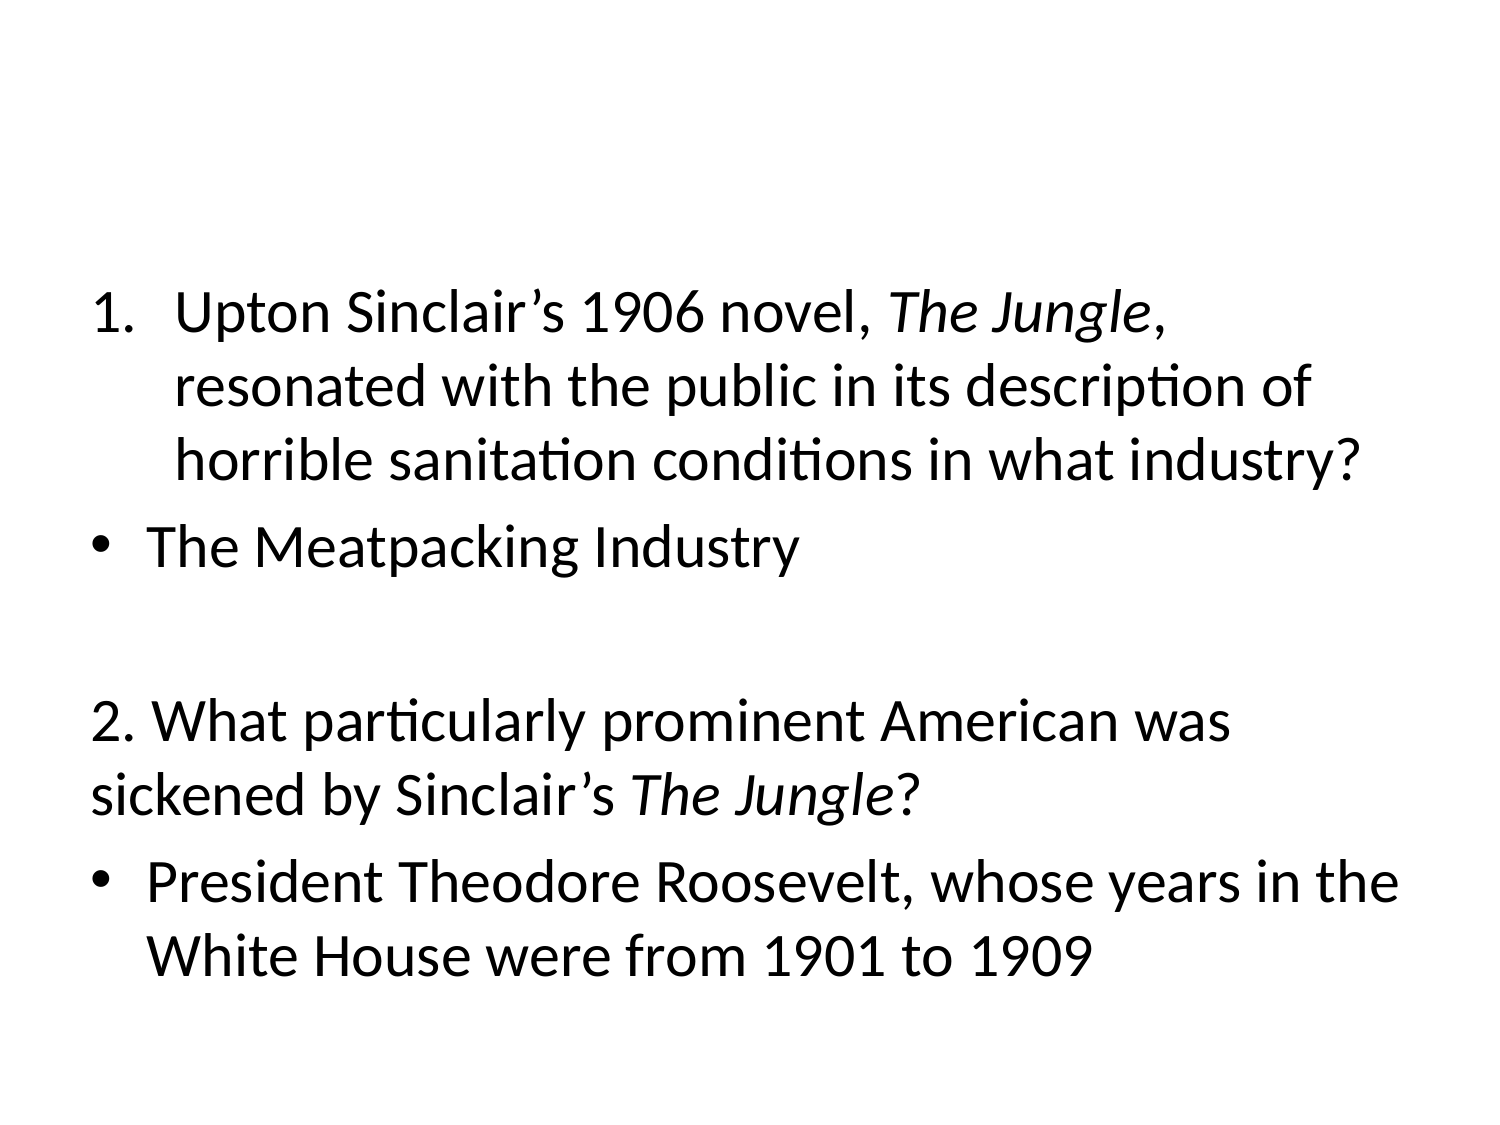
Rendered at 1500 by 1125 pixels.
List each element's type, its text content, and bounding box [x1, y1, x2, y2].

list Upton Sinclair’s 1906 novel, The Jungle, resonated with the public in its description of horrible sanitation conditions in what industry? The Meatpacking Industry 2. What particularly prominent American was sickened by Sinclair’s The Jungle? President Theodore Roosevelt, whose years in the White House were from 1901 to 1909 [75, 262, 1425, 1005]
